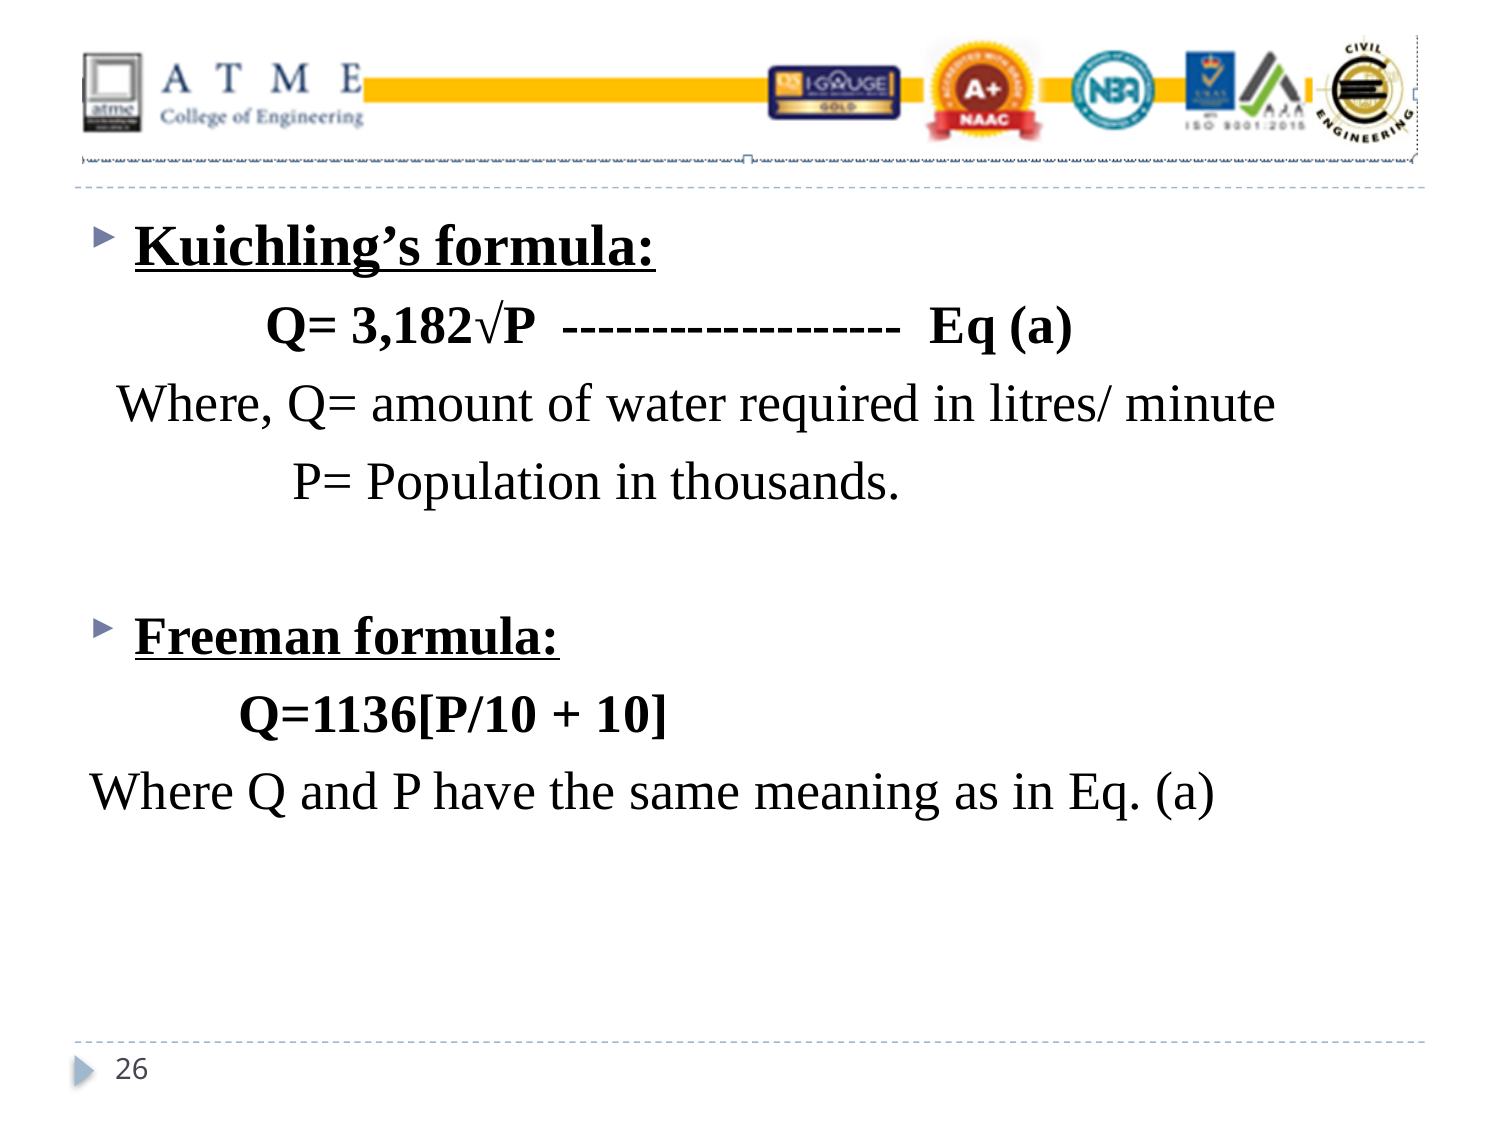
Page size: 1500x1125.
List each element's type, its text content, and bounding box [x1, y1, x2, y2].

list Kuichling’s formula: Q= 3,182√P ------------------- Eq (a) Where, Q= amount of water required in litres/ minute P= Population in thousands. Freeman formula: Q=1136[P/10 + 10] Where Q and P have the same meaning as in Eq. (a) [75, 200, 1425, 1010]
picture [82, 35, 1418, 164]
slide_number 26 [100, 1042, 426, 1103]
